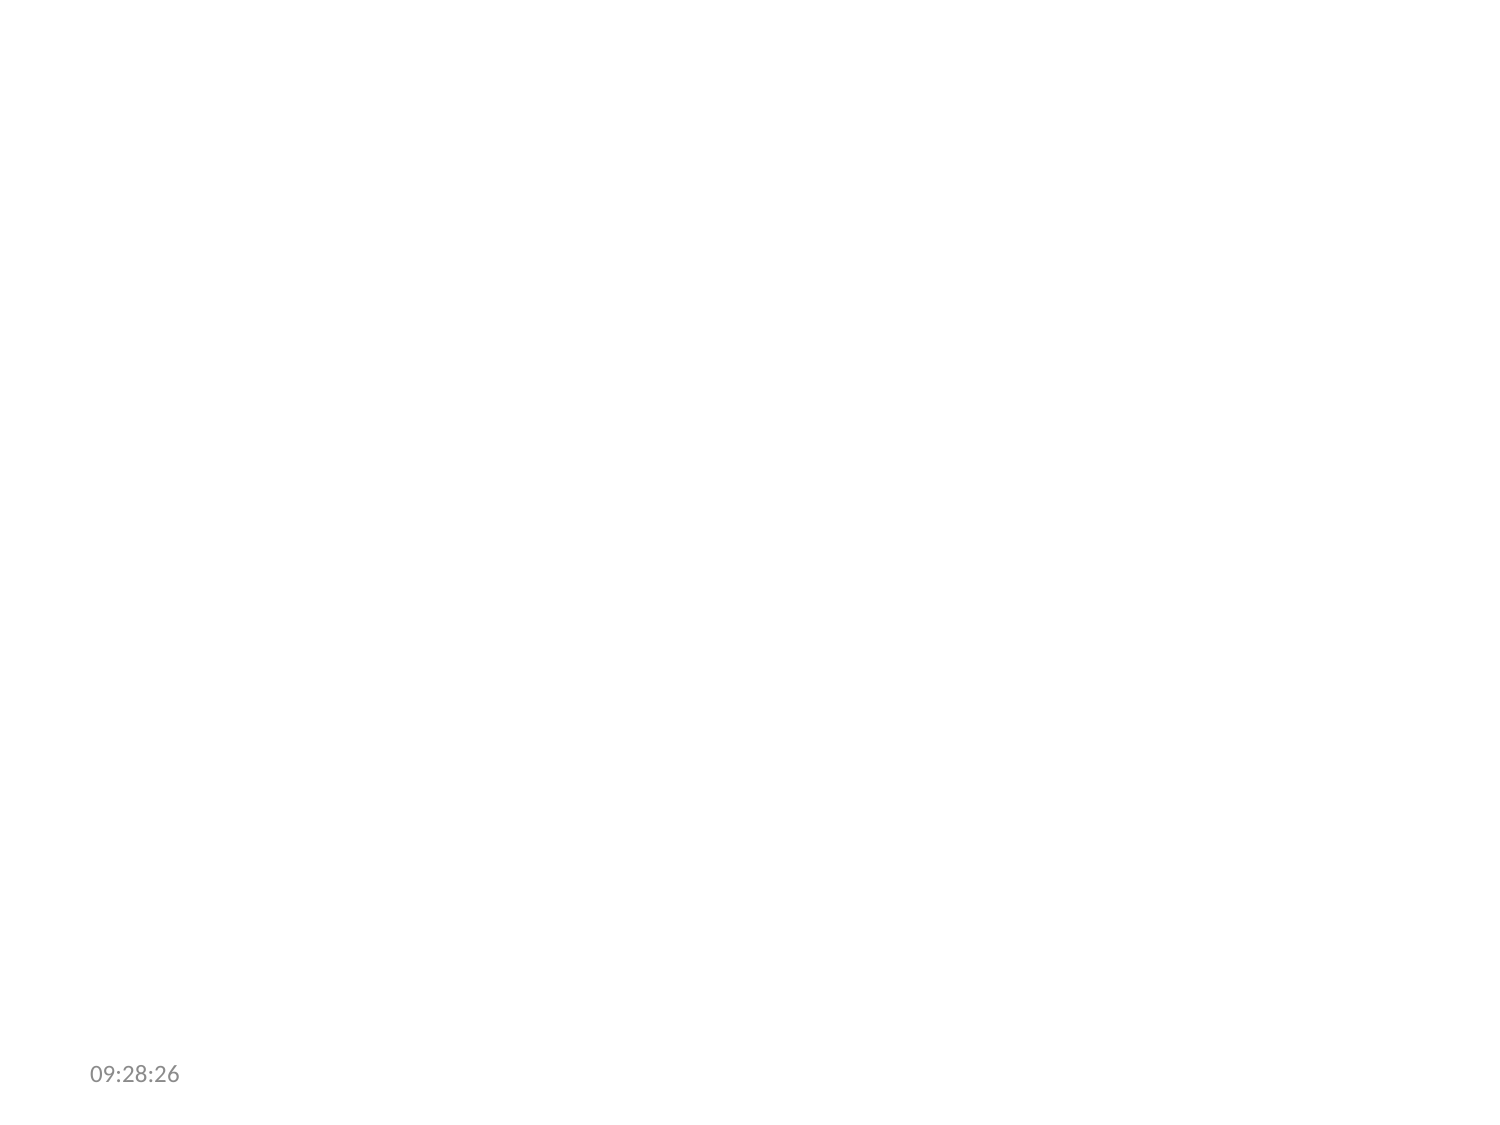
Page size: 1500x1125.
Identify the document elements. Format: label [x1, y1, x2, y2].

slide_number [75, 1042, 425, 1103]
